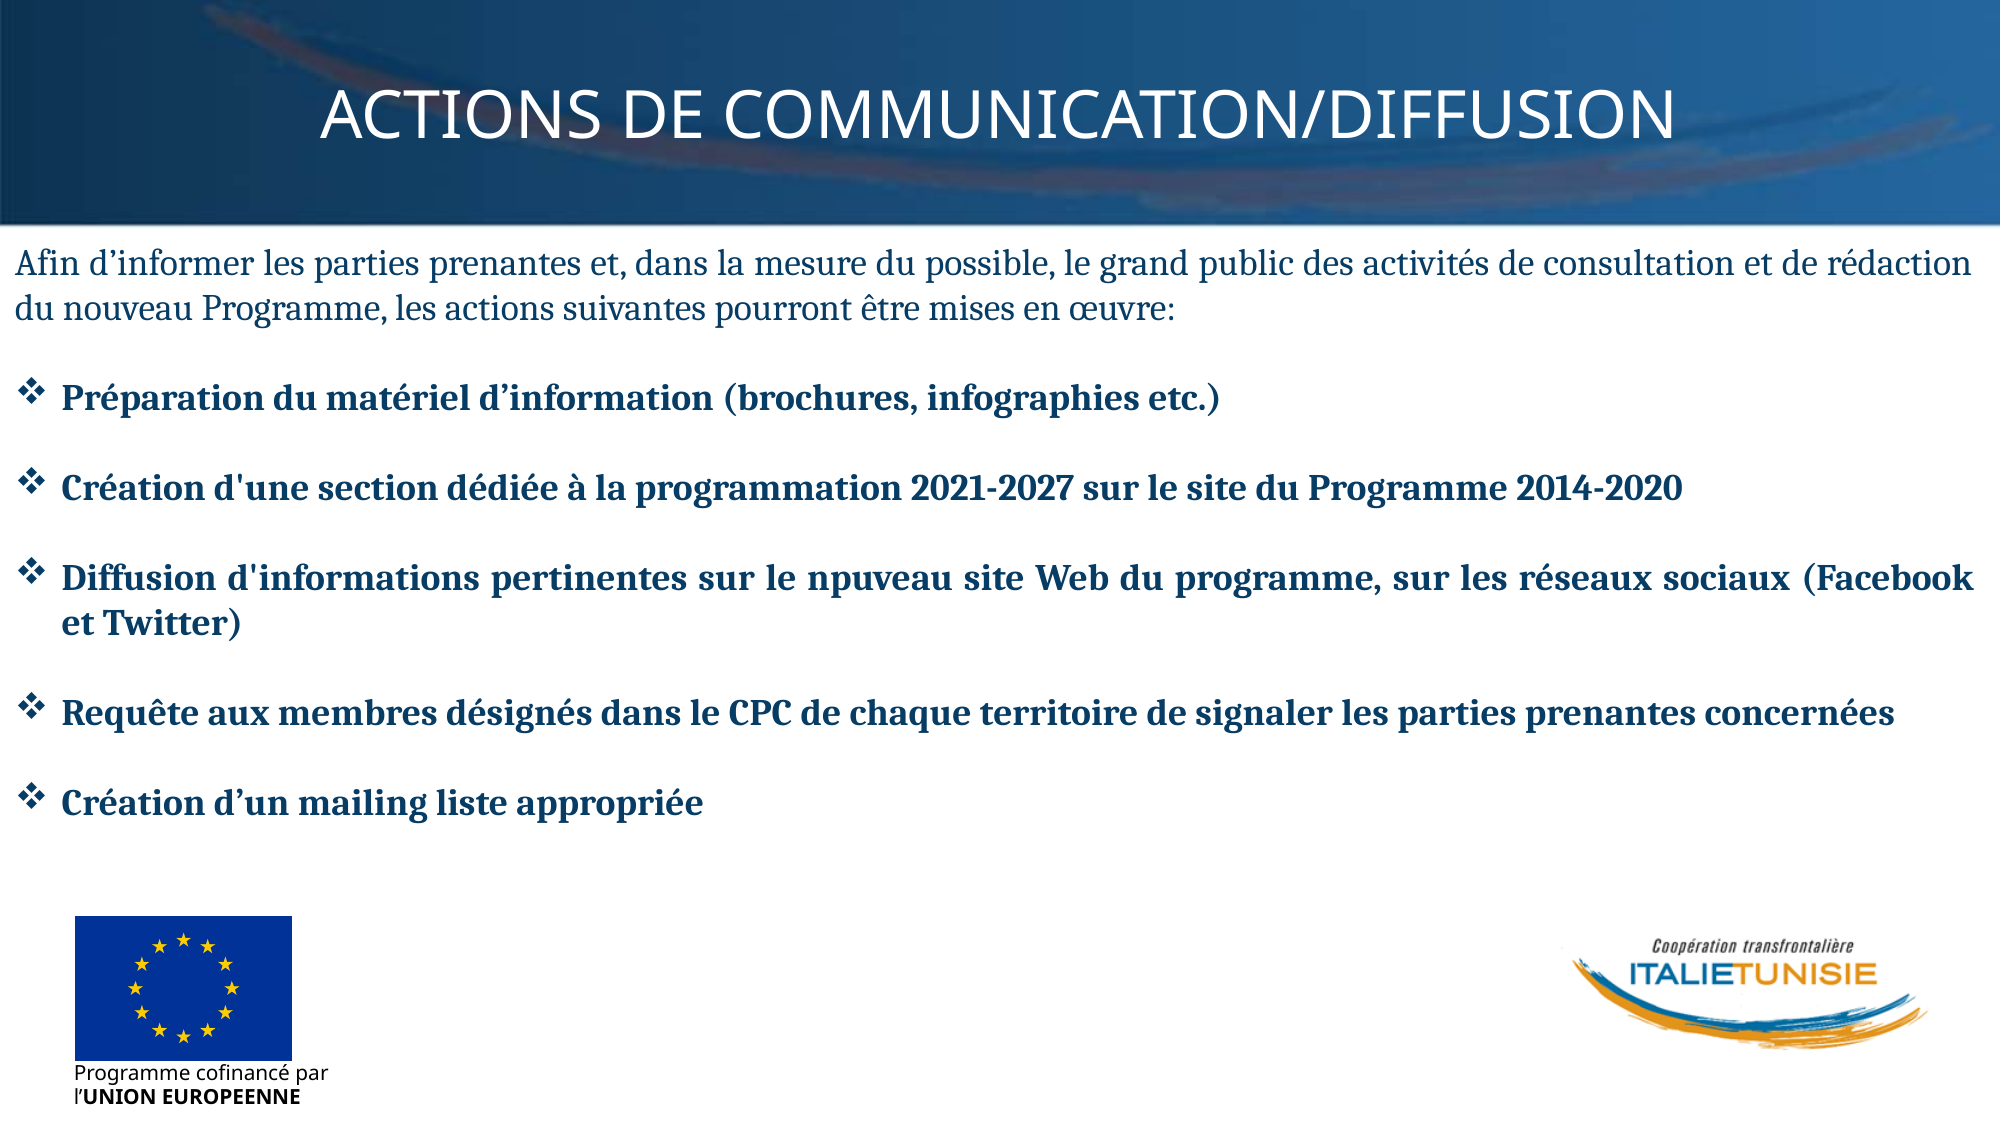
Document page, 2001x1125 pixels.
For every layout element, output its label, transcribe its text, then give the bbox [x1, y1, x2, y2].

title ACTIONS DE COMMUNICATION/DIFFUSION [0, 1, 2000, 220]
text_box Afin d’informer les parties prenantes et, dans la mesure du possible, le grand public des activités de consultation et de rédaction du nouveau Programme, les actions suivantes pourront être mises en œuvre: Préparation du matériel d’information (brochures, infographies etc.) Création d'une section dédiée à la programmation 2021-2027 sur le site du Programme 2014-2020 Diffusion d'informations pertinentes sur le npuveau site Web du programme, sur les réseaux sociaux (Facebook et Twitter) Requête aux membres désignés dans le CPC de chaque territoire de signaler les parties prenantes concernées Création d’un mailing liste appropriée [0, 230, 1991, 831]
picture [1559, 894, 1942, 1085]
picture [0, 220, 2000, 229]
picture [75, 916, 292, 1061]
